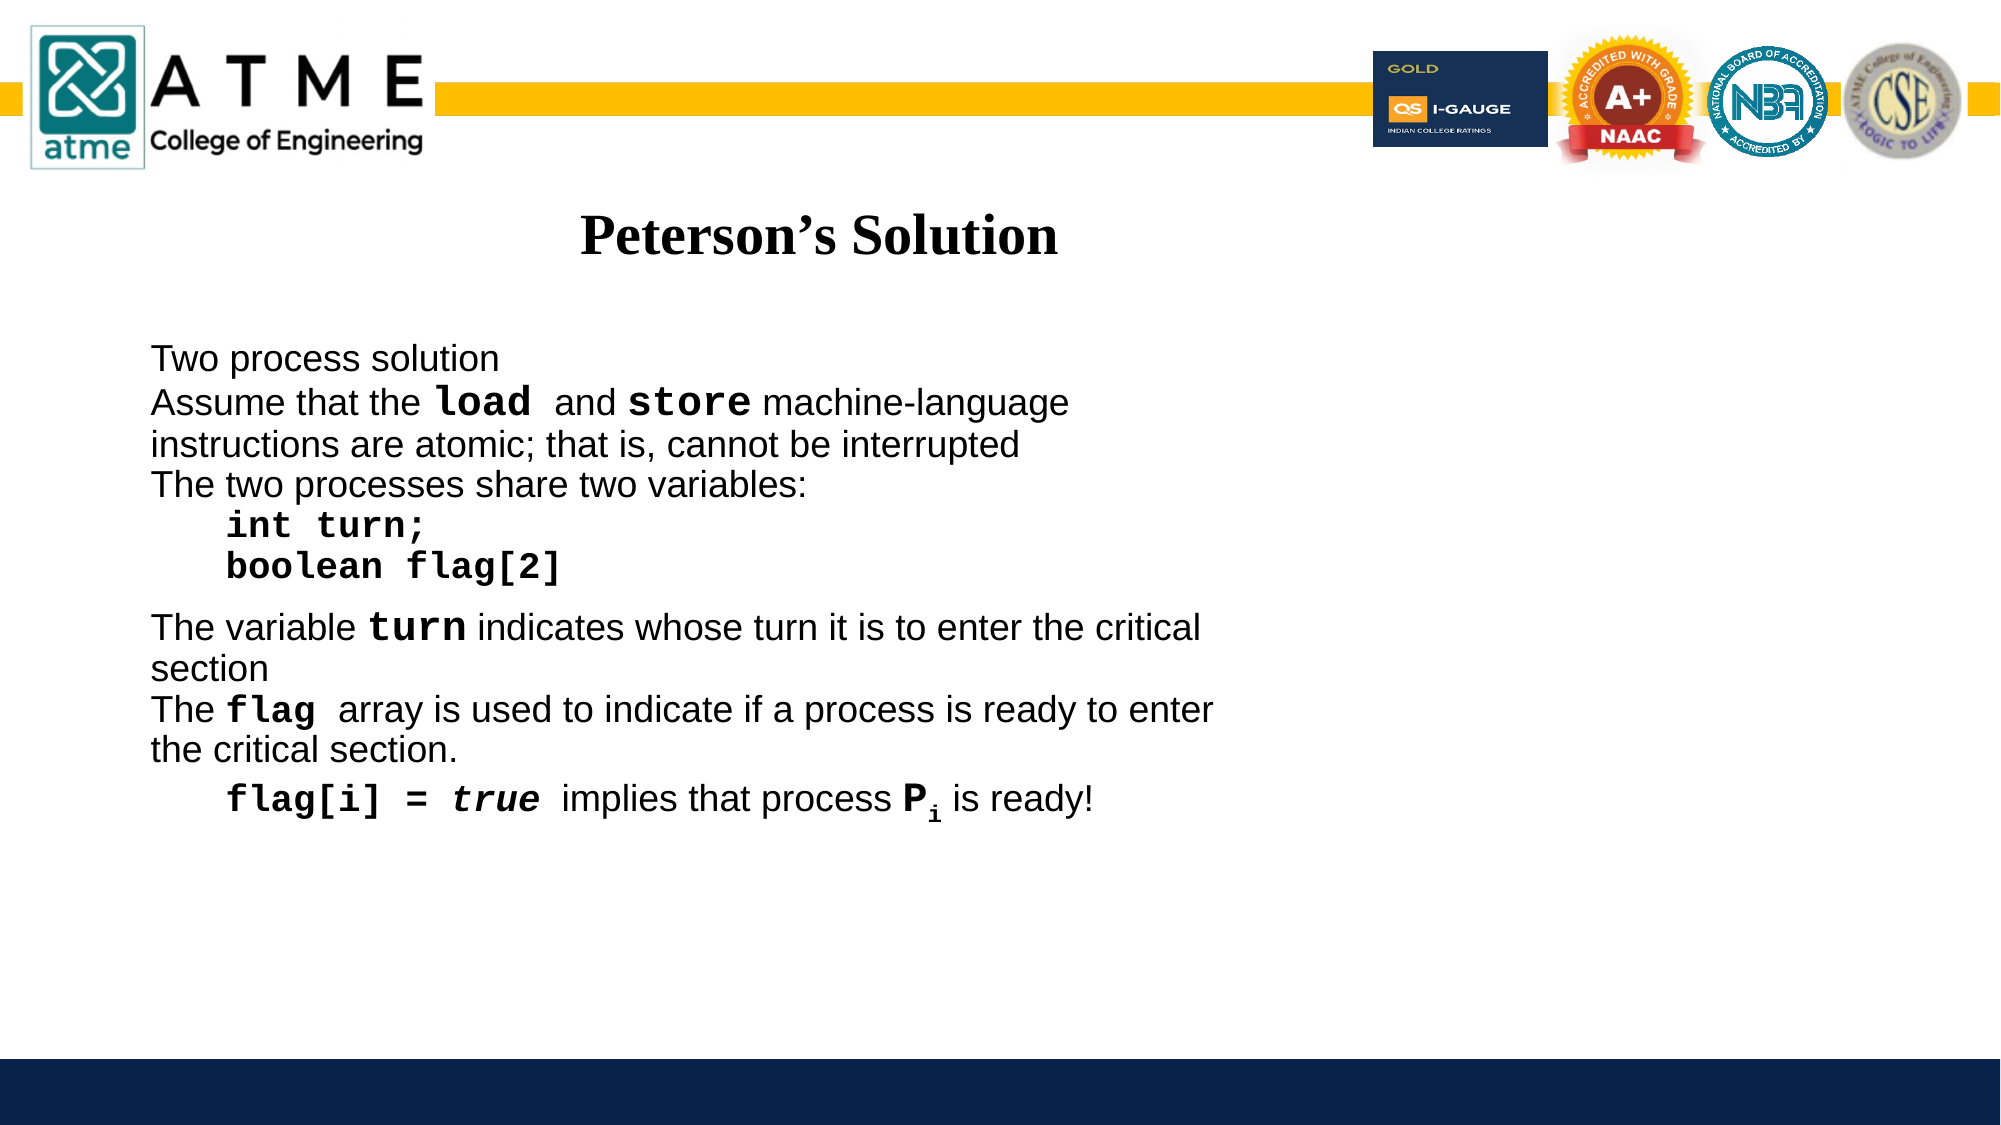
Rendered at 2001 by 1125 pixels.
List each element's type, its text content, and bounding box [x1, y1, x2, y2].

picture [22, 15, 435, 178]
picture [1373, 20, 1828, 180]
list Two process solution Assume that the load and store machine-language instructions are atomic; that is, cannot be interrupted The two processes share two variables: int turn; boolean flag[2] The variable turn indicates whose turn it is to enter the critical section The flag array is used to indicate if a process is ready to enter the critical section. flag[i] = true implies that process Pi is ready! [135, 331, 1245, 1010]
title Peterson’s Solution [157, 189, 1482, 284]
picture [0, 1059, 2001, 1125]
picture [1840, 26, 1968, 176]
